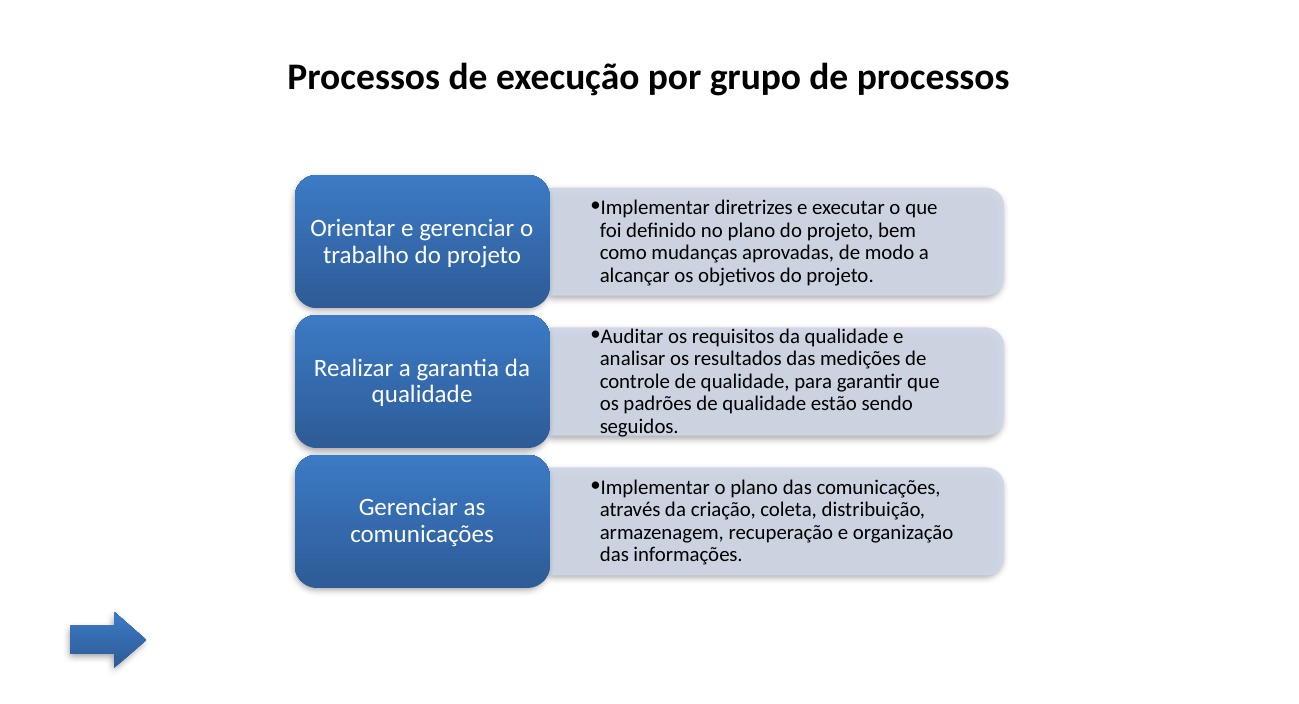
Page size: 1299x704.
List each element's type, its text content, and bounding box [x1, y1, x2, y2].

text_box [294, 174, 1004, 589]
text_box Processos de execução por grupo de processos [0, 44, 1299, 106]
text_box [70, 611, 147, 669]
